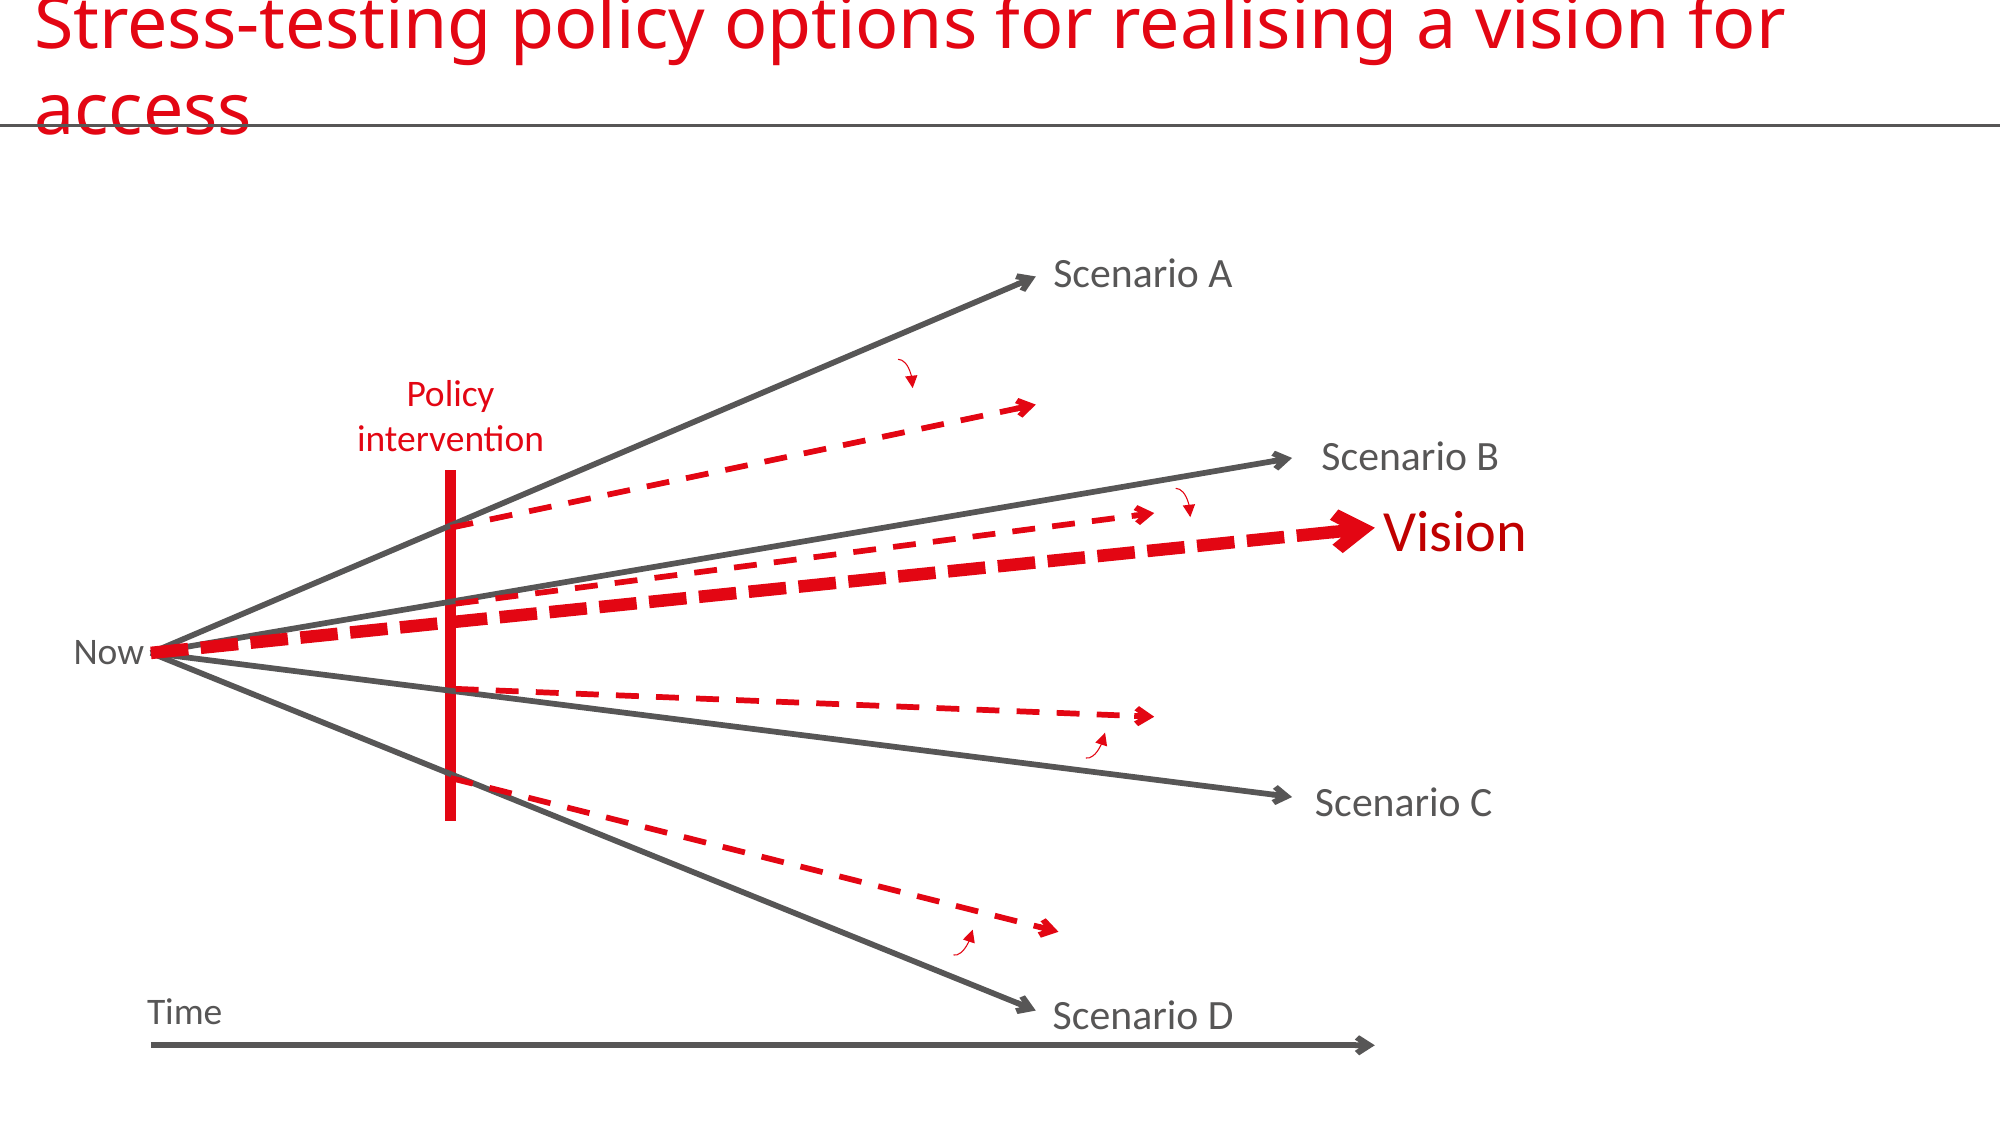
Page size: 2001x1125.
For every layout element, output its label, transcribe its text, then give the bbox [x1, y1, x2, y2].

text_box Stress-testing policy options for realising a vision for access [19, 127, 2000, 157]
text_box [19, 619, 1375, 1046]
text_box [150, 238, 1543, 486]
text_box Stress-testing policy options for realising a vision for access [19, 0, 2000, 124]
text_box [1191, 486, 1545, 653]
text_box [150, 653, 1543, 1047]
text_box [450, 359, 1191, 956]
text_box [150, 486, 450, 653]
